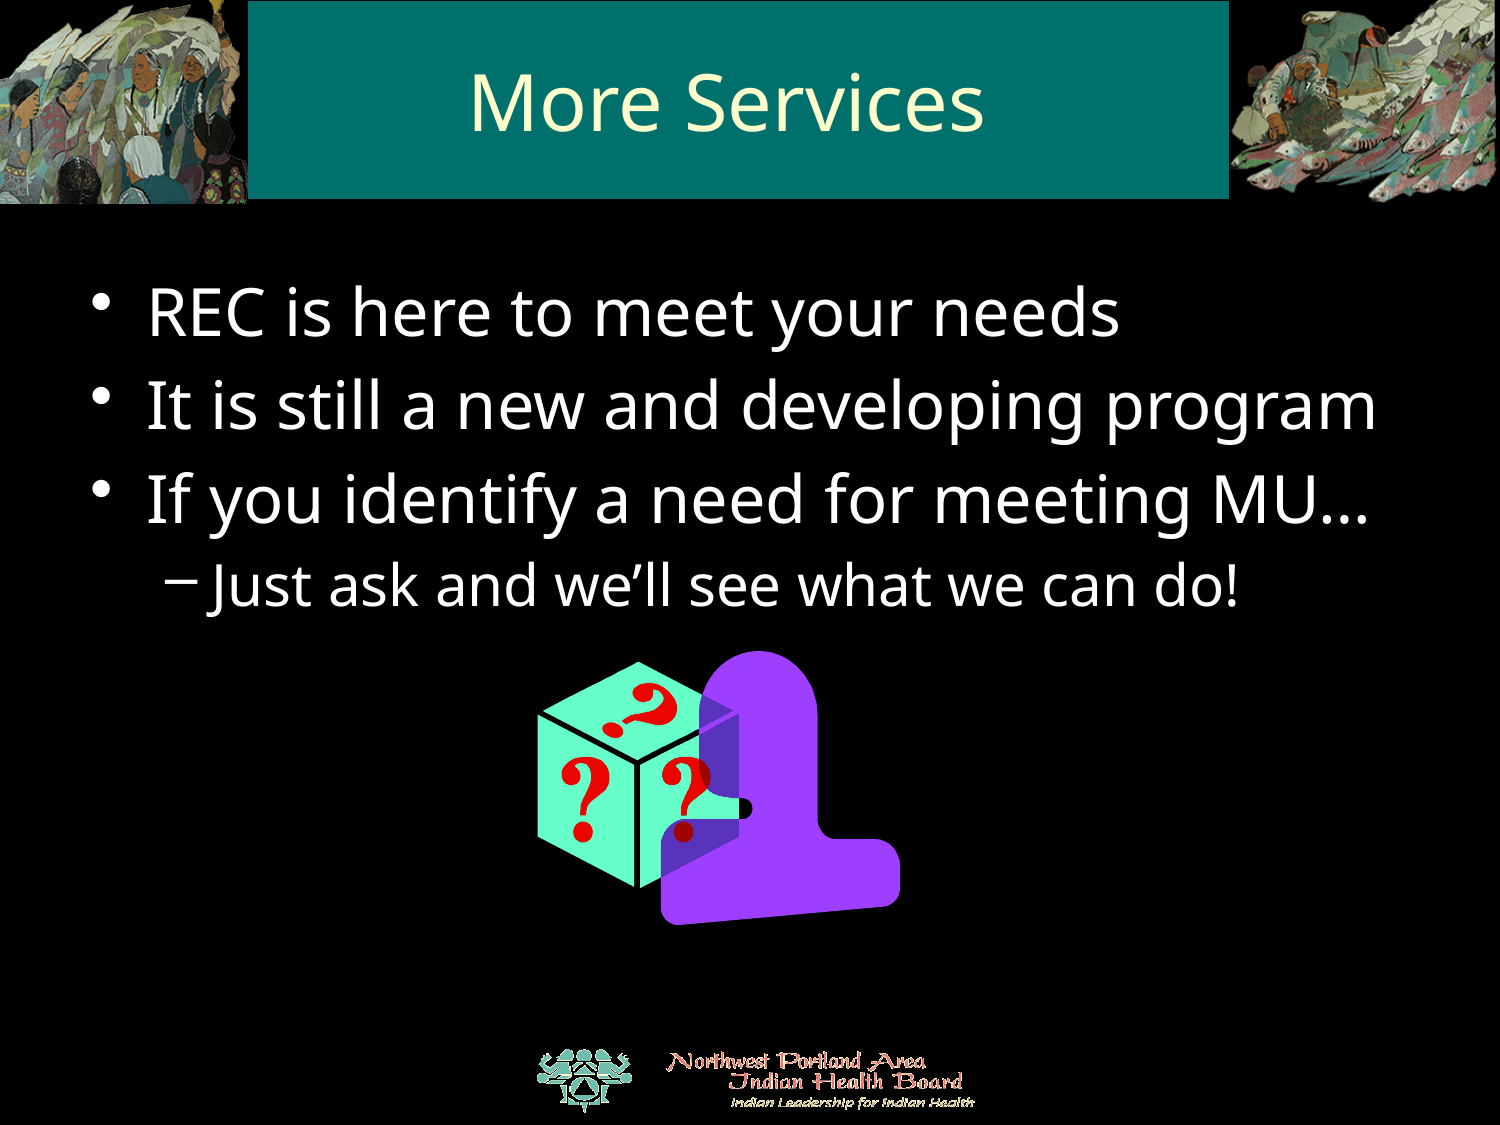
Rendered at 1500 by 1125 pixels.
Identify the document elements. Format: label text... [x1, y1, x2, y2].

title More Services [249, 0, 1226, 201]
picture [1229, 0, 1500, 204]
picture [537, 650, 901, 926]
list REC is here to meet your needs It is still a new and developing program If you identify a need for meeting MU… Just ask and we’ll see what we can do! [75, 262, 1425, 1005]
picture [0, 0, 248, 204]
picture [537, 1049, 975, 1113]
